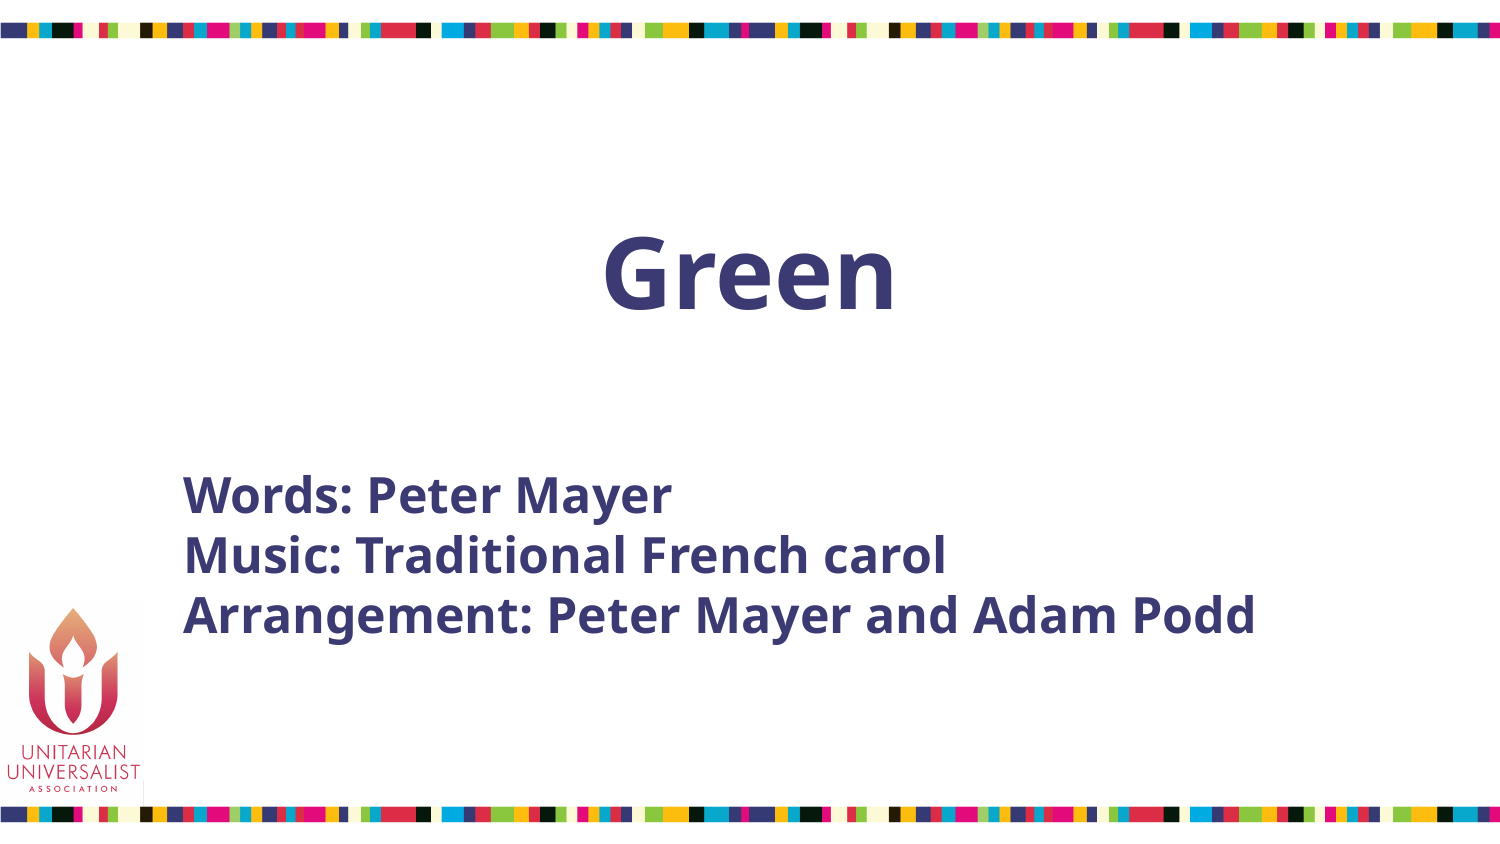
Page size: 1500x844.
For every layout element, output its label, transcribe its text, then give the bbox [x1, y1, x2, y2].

picture [0, 22, 1500, 40]
picture [0, 600, 1500, 824]
text_box Green [74, 75, 1426, 345]
text_box Words: Peter Mayer Music: Traditional French carol Arrangement: Peter Mayer and Adam Podd [168, 448, 1495, 659]
